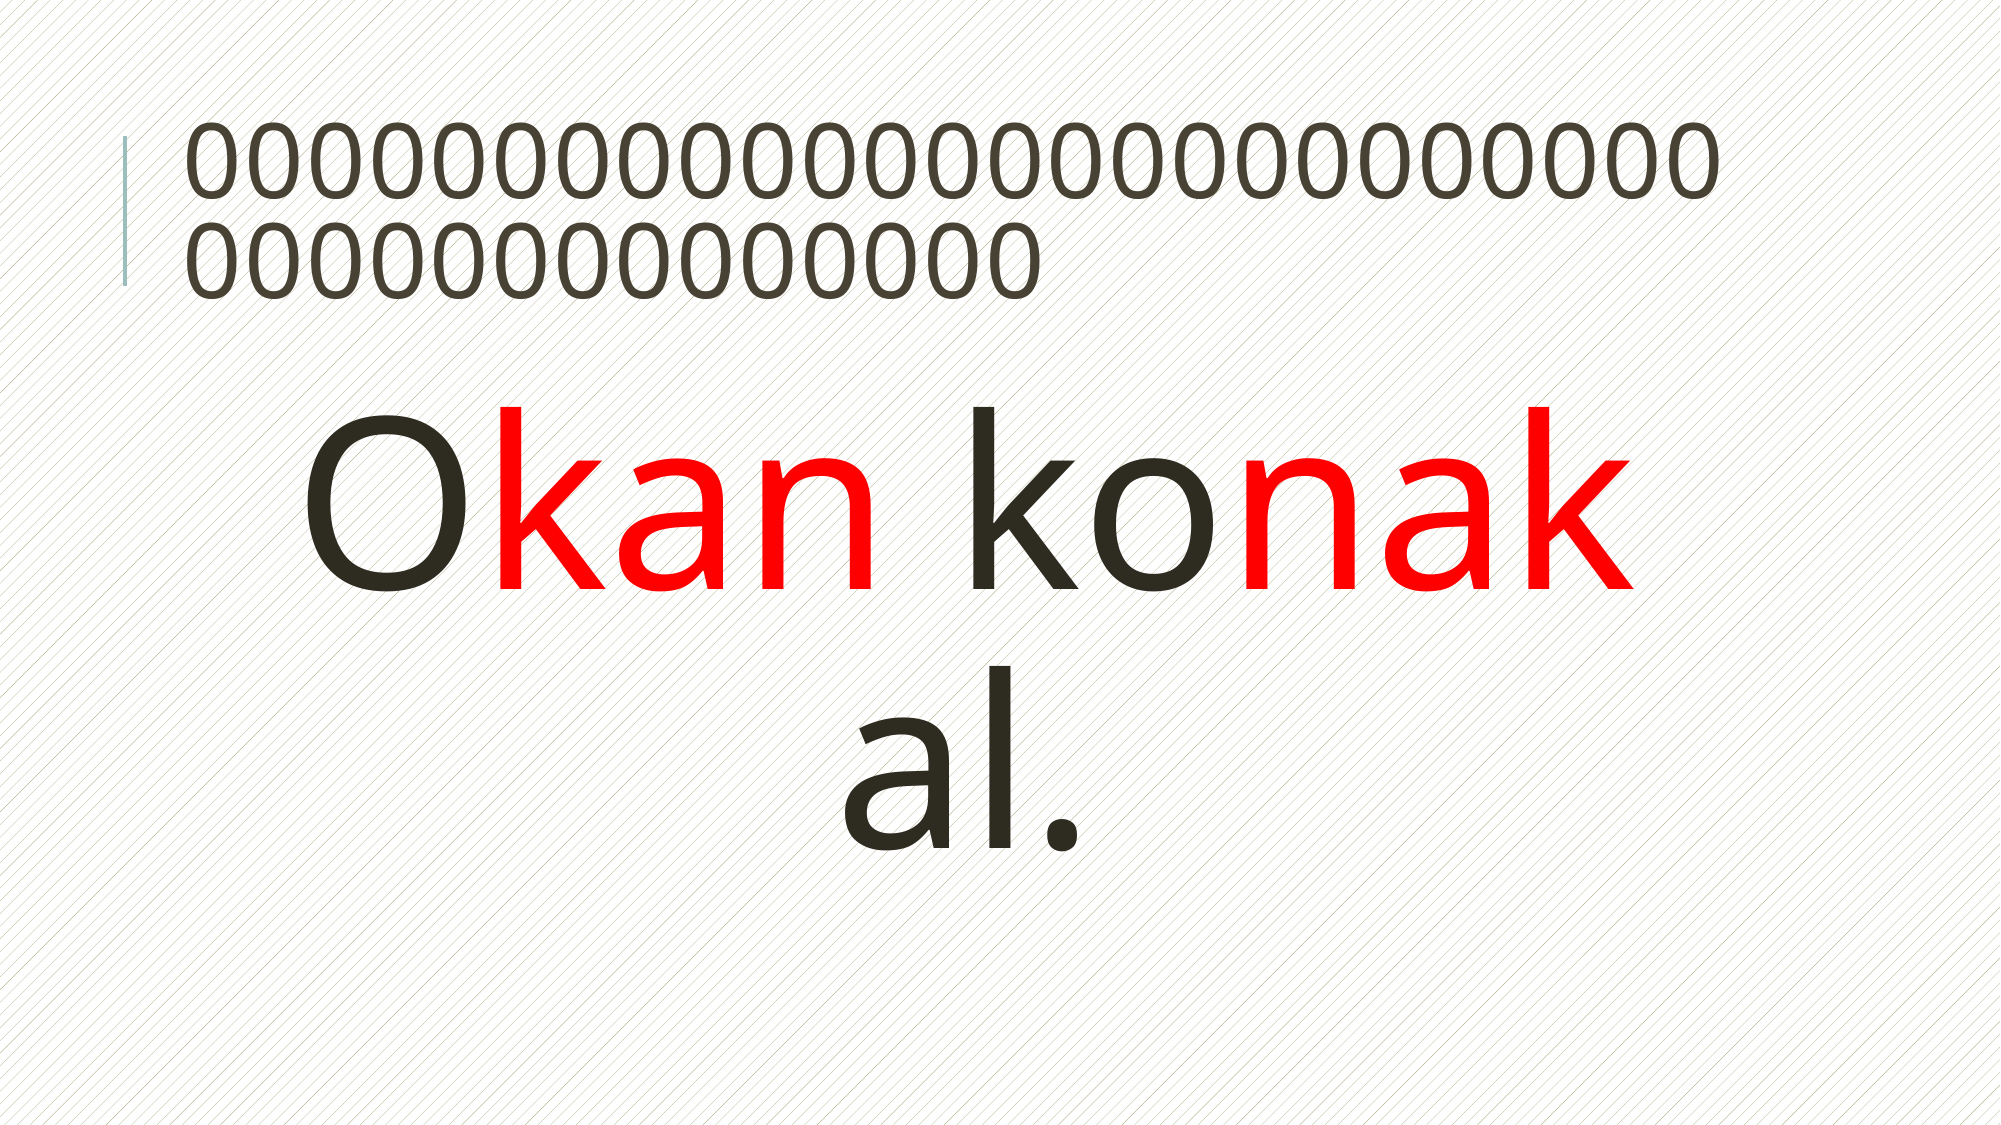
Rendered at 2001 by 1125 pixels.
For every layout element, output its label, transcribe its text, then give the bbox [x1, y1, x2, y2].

title 000000000000000000000000000000000000000 [168, 96, 1763, 342]
list Okan konak al. [168, 375, 1763, 1035]
